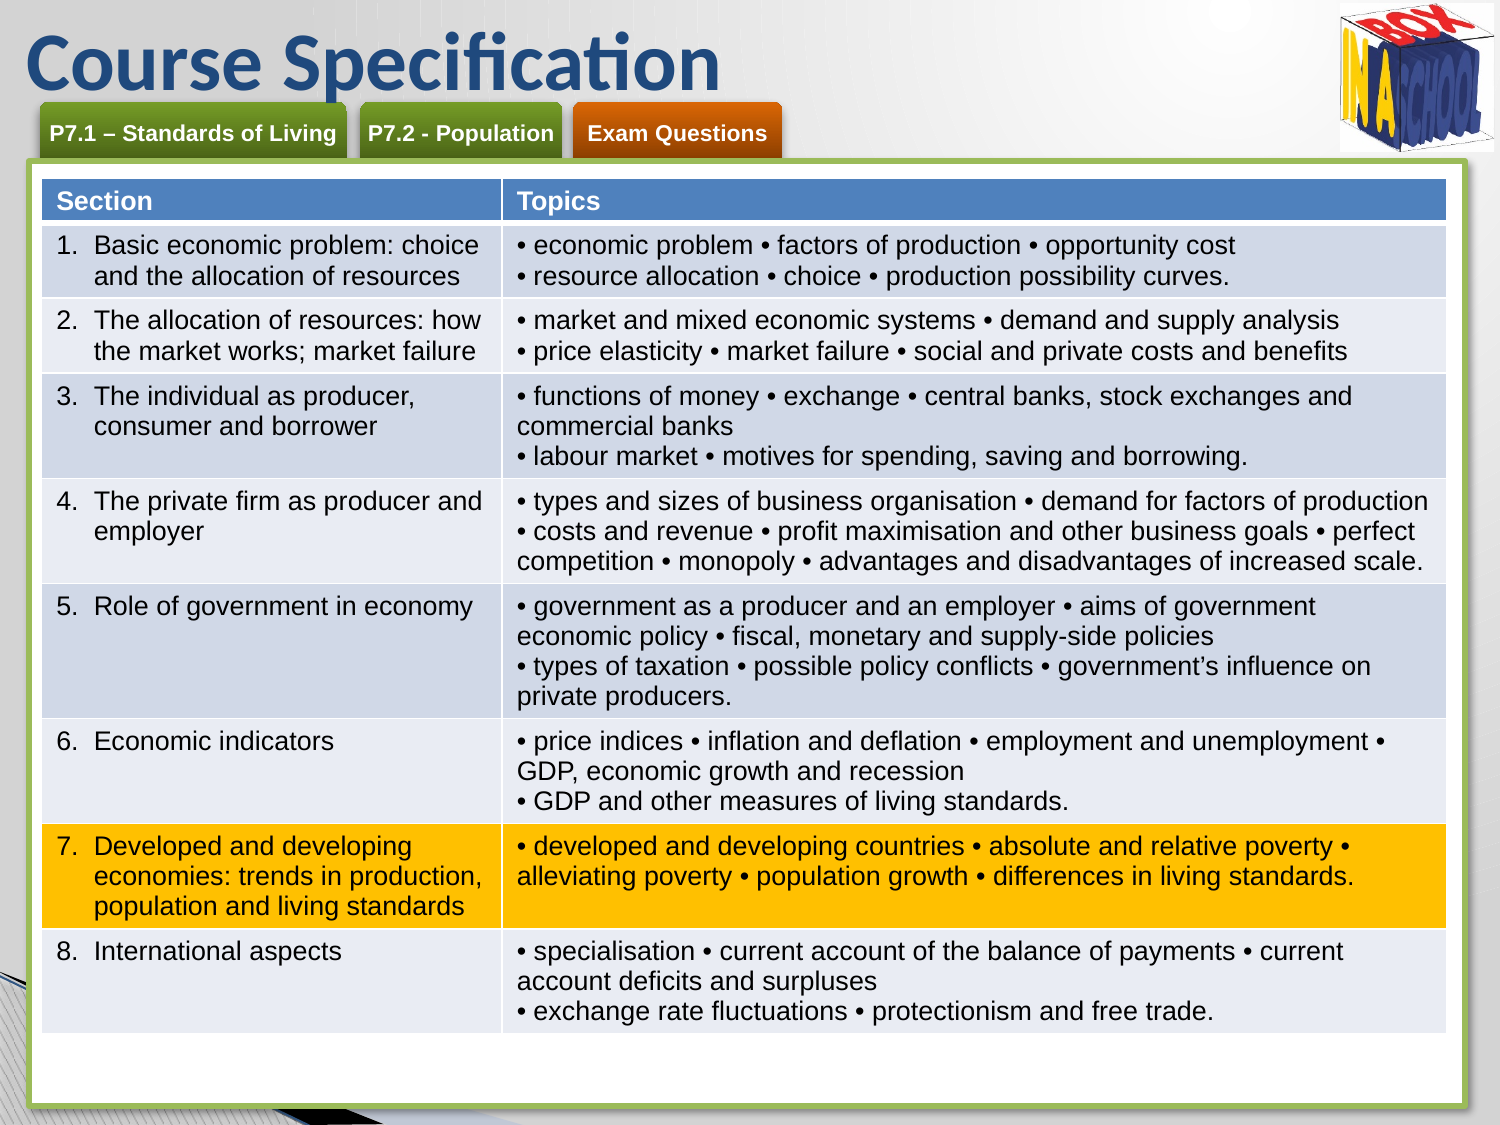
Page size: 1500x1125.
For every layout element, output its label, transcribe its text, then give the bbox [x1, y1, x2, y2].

table_cell • types and sizes of business organisation • demand for factors of production • costs and revenue • profit maximisation and other business goals • perfect competition • monopoly • advantages and disadvantages of increased scale. [503, 479, 1446, 583]
table_cell International aspects [42, 930, 501, 1033]
table_cell The private firm as producer and employer [42, 479, 501, 583]
table_cell Developed and developing economies: trends in production, population and living standards [42, 824, 501, 928]
table_cell • government as a producer and an employer • aims of government economic policy • fiscal, monetary and supply-side policies • types of taxation • possible policy conflicts • government’s influence on private producers. [503, 584, 1446, 718]
table_cell • market and mixed economic systems • demand and supply analysis • price elasticity • market failure • social and private costs and benefits [503, 299, 1446, 372]
table_cell • functions of money • exchange • central banks, stock exchanges and commercial banks • labour market • motives for spending, saving and borrowing. [503, 374, 1446, 478]
table_cell • economic problem • factors of production • opportunity cost • resource allocation • choice • production possibility curves. [503, 226, 1446, 297]
table_cell • specialisation • current account of the balance of payments • current account deficits and surpluses • exchange rate fluctuations • protectionism and free trade. [503, 930, 1446, 1033]
table_cell The allocation of resources: how the market works; market failure [42, 299, 501, 372]
picture [281, 1114, 303, 1125]
picture [1340, 3, 1495, 152]
table_cell Economic indicators [42, 719, 501, 823]
table_header Section [42, 179, 501, 220]
table_cell • developed and developing countries • absolute and relative poverty • alleviating poverty • population growth • differences in living standards. [503, 824, 1446, 928]
table_header Topics [503, 179, 1446, 220]
table_cell Role of government in economy [42, 584, 501, 718]
table_cell The individual as producer, consumer and borrower [42, 374, 501, 478]
table_cell • price indices • inflation and deflation • employment and unemployment • GDP, economic growth and recession • GDP and other measures of living standards. [503, 719, 1446, 823]
title Course Specification [11, 11, 1465, 102]
table_cell Basic economic problem: choice and the allocation of resources [42, 226, 501, 297]
